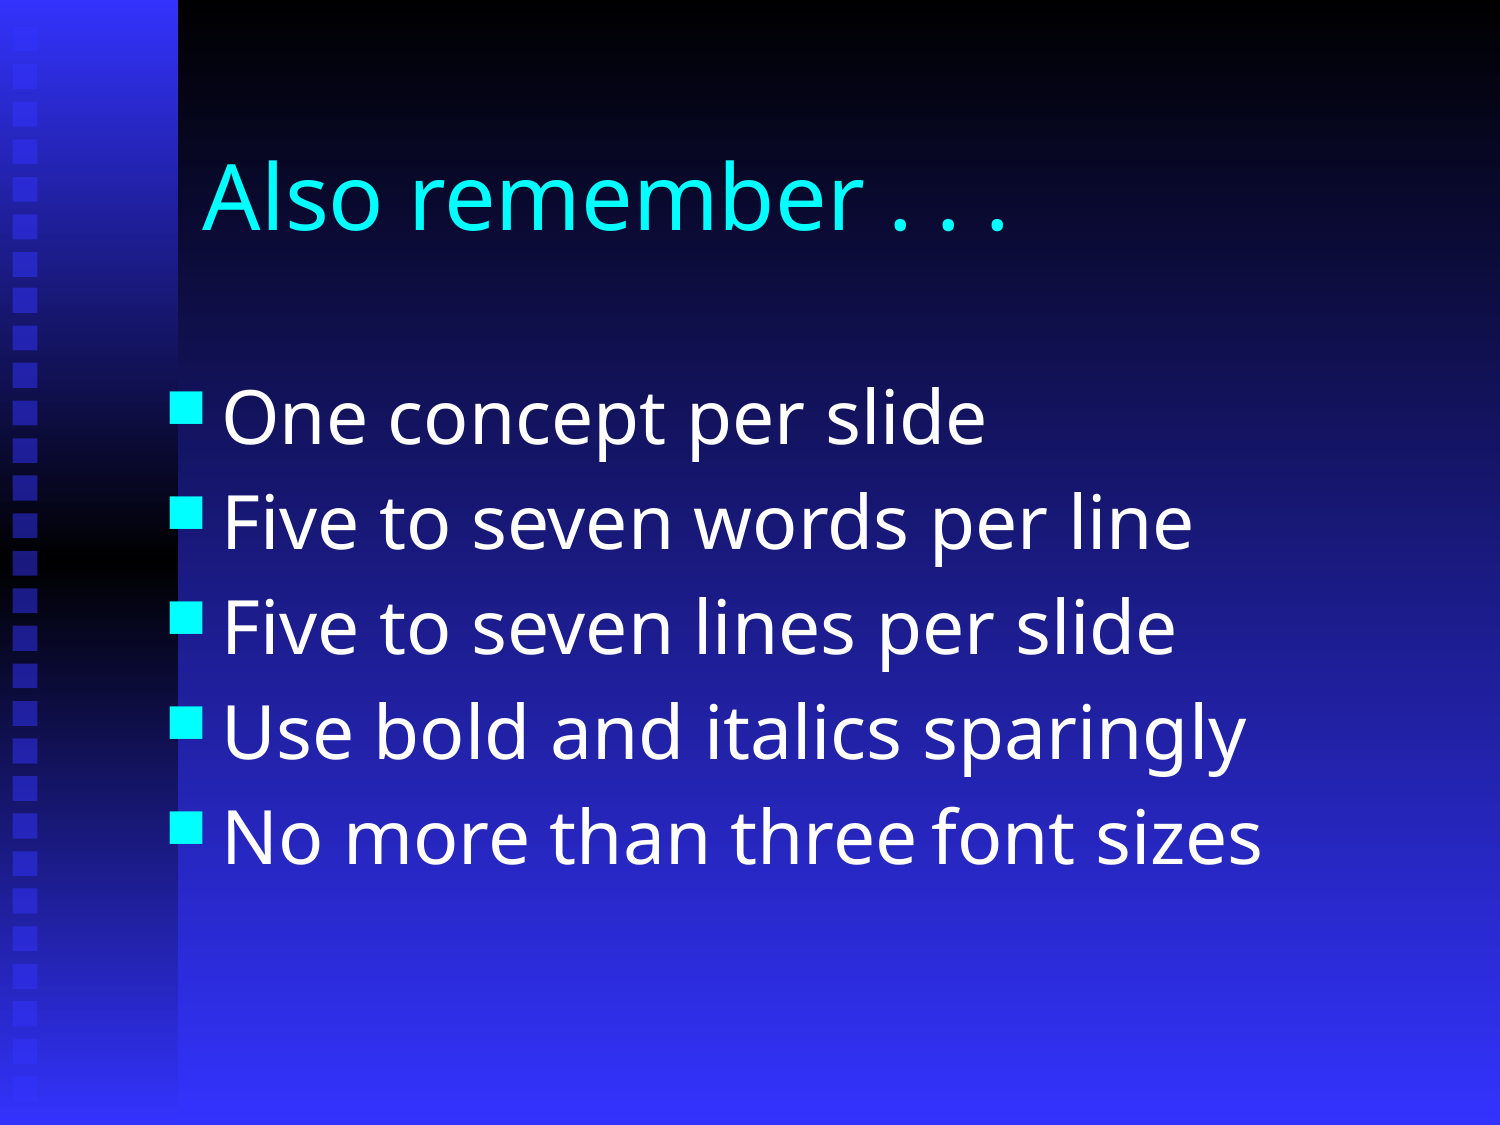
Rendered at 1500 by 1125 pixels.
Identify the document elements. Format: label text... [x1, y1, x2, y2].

title Also remember . . . [187, 99, 1463, 288]
list One concept per slide Five to seven words per line Five to seven lines per slide Use bold and italics sparingly No more than three font sizes [149, 362, 1459, 1038]
